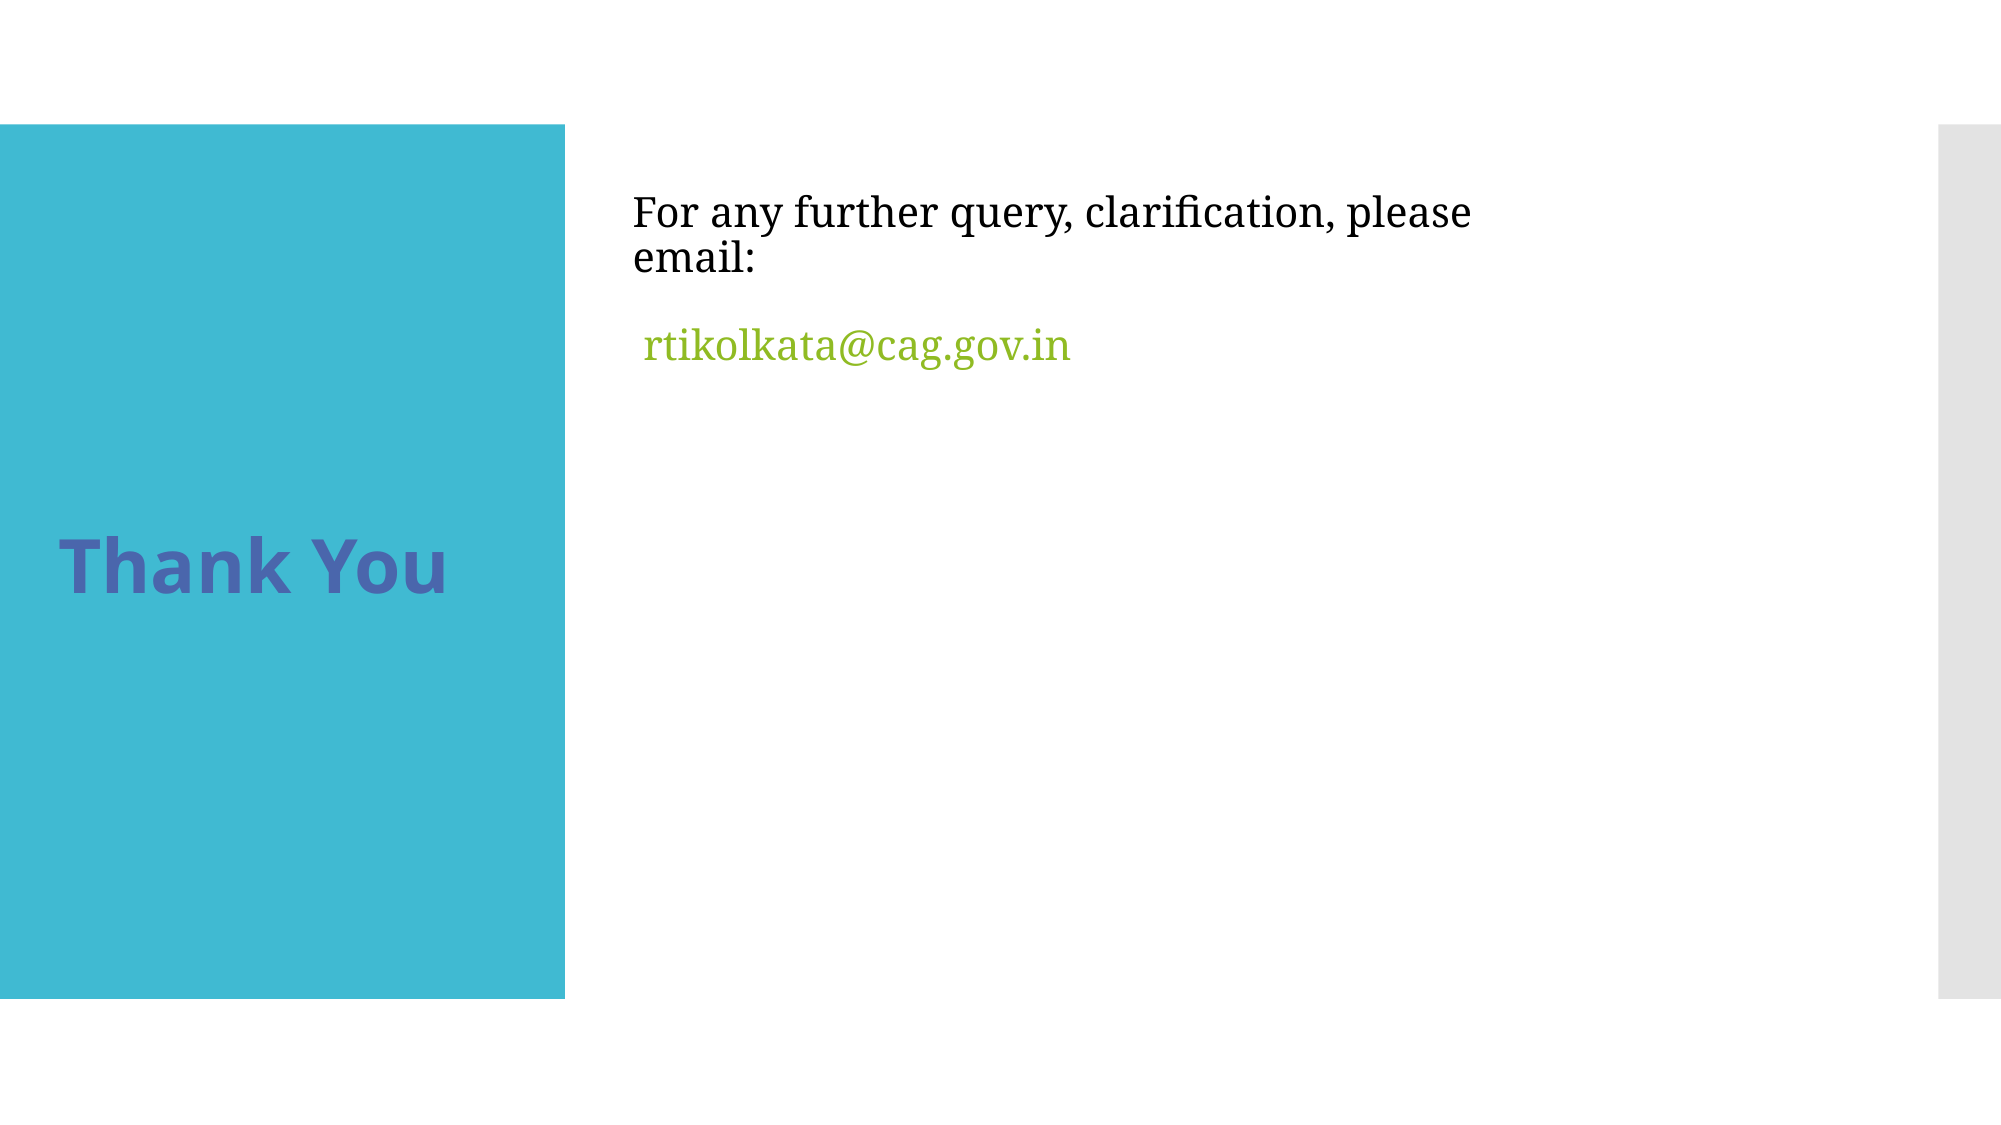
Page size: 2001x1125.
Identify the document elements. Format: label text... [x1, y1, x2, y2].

text_box Thank You [43, 440, 504, 616]
text_box For any further query, clarification, please email: rtikolkata@cag.gov.in [610, 184, 1612, 872]
